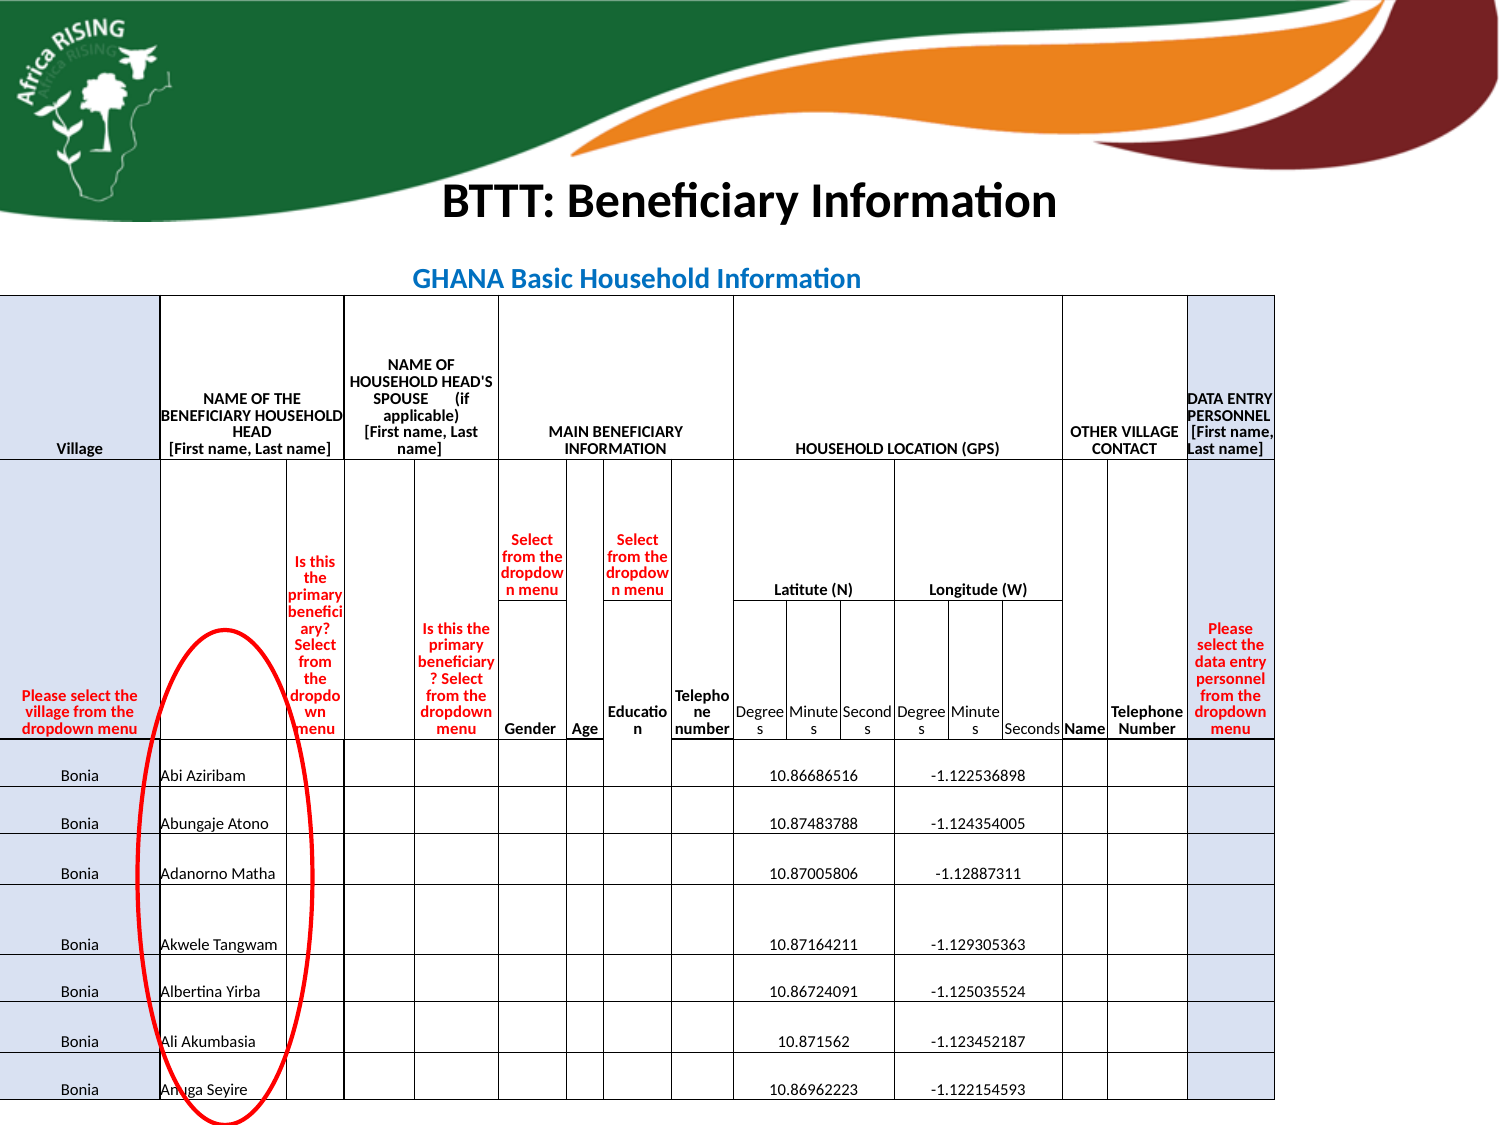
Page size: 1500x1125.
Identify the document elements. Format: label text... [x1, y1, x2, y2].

table_cell -1.12887311 [895, 834, 1062, 884]
table_cell [415, 955, 498, 1001]
table_cell 10.87164211 [734, 885, 894, 954]
table_cell Bonia [0, 885, 139, 954]
table_cell [672, 834, 733, 884]
table_cell Seconds [1003, 601, 1062, 739]
table_cell [1108, 885, 1187, 954]
picture [0, 0, 1499, 222]
table_cell [567, 1053, 603, 1099]
table_cell [499, 1002, 566, 1052]
table_cell [415, 1002, 498, 1052]
table_cell [604, 1002, 671, 1052]
table_cell [567, 740, 603, 786]
table_cell -1.123452187 [895, 1002, 1062, 1052]
table_cell Anuga Seyire [268, 1064, 286, 1099]
table_cell Village [0, 296, 159, 459]
table_cell 10.86686516 [734, 740, 894, 786]
table_cell NAME OF HOUSEHOLD HEAD'S SPOUSE (if applicable) [First name, Last name] [345, 296, 498, 459]
table_cell [287, 1053, 343, 1099]
table_cell Anuga Seyire [161, 1056, 182, 1099]
table_cell [1188, 740, 1274, 786]
table_cell [499, 1053, 566, 1099]
table_cell Bonia [0, 955, 146, 1001]
table_cell [567, 787, 603, 833]
table_cell [314, 834, 343, 884]
table_cell -1.124354005 [895, 787, 1062, 833]
table_cell [1188, 955, 1274, 1001]
table_cell [672, 885, 733, 954]
table_cell Is this the primary beneficiary? Select from the dropdown menu [415, 460, 498, 739]
table_cell [499, 787, 566, 833]
table_cell Degrees [734, 601, 786, 739]
table_cell [604, 787, 671, 833]
table_cell -1.122536898 [895, 740, 1062, 786]
table_cell [604, 739, 671, 786]
table_cell [1108, 787, 1187, 833]
table_cell [499, 740, 566, 786]
table_cell DATA ENTRY PERSONNEL [First name, Last name] [1188, 296, 1274, 459]
table_cell [311, 885, 343, 954]
table_cell [1063, 1002, 1107, 1052]
table_cell [1063, 885, 1107, 954]
table_cell -1.125035524 [895, 955, 1062, 1001]
table_cell [345, 460, 414, 739]
table_cell Education [604, 601, 671, 739]
table_cell [1108, 740, 1187, 786]
table_cell [304, 955, 343, 1001]
table_cell Please select the village from the dropdown menu [0, 460, 160, 738]
table_cell 10.86962223 [734, 1053, 894, 1099]
table_cell [345, 740, 414, 786]
table_cell [604, 834, 671, 884]
table_cell [309, 787, 343, 833]
table_cell [345, 1053, 414, 1099]
table_cell [672, 955, 733, 1001]
table_cell [1063, 834, 1107, 884]
table_cell [1188, 834, 1274, 884]
table_cell [567, 1002, 603, 1052]
table_cell [672, 787, 733, 833]
table_cell [1063, 1053, 1107, 1099]
table_cell [672, 740, 733, 786]
table_cell [604, 955, 671, 1001]
table_cell Minutes [949, 601, 1002, 739]
table_cell -1.122154593 [895, 1053, 1062, 1099]
table_cell [499, 834, 566, 884]
table_cell [567, 834, 603, 884]
table_cell Bonia [0, 787, 141, 833]
table_cell [567, 955, 603, 1001]
table_cell NAME OF THE BENEFICIARY HOUSEHOLD HEAD [First name, Last name] [161, 296, 343, 459]
table_cell [345, 787, 414, 833]
table_cell Degrees [895, 601, 948, 739]
table_cell Is this the primary beneficiary? Select from the dropdown menu [287, 460, 344, 739]
table_cell Bonia [0, 1002, 159, 1052]
table_cell Age [567, 460, 603, 738]
table_cell -1.129305363 [895, 885, 1062, 954]
table_cell [499, 955, 566, 1001]
table_cell [1188, 885, 1274, 954]
table_cell [1063, 787, 1107, 833]
table_cell [415, 885, 498, 954]
table_cell [1188, 787, 1274, 833]
table_cell Seconds [841, 601, 894, 739]
table_cell [415, 787, 498, 833]
table_cell [567, 885, 603, 954]
table_cell [301, 740, 343, 786]
table_cell Gender [499, 601, 566, 739]
table_cell 10.86724091 [734, 955, 894, 1001]
table_cell Telephone number [672, 460, 733, 738]
table_cell [290, 1002, 343, 1052]
table_cell [345, 834, 414, 884]
table_cell [1063, 740, 1107, 786]
table_cell [415, 740, 498, 786]
table_cell [345, 955, 414, 1001]
table_cell [1063, 955, 1107, 1001]
table_cell Telephone Number [1108, 460, 1187, 738]
table_cell [604, 1053, 671, 1099]
text_box [135, 627, 315, 1125]
table_cell Bonia [0, 834, 136, 884]
table_cell [672, 1002, 733, 1052]
table_cell [1188, 1002, 1274, 1052]
table_cell Please select the data entry personnel from the dropdown menu [1188, 460, 1274, 738]
table_cell 10.87005806 [734, 834, 894, 884]
table_cell Latitute (N) [734, 460, 894, 600]
table_cell OTHER VILLAGE CONTACT [1063, 296, 1187, 459]
table_cell Bonia [0, 1053, 159, 1099]
table_cell [1188, 1053, 1274, 1099]
table_cell Minutes [787, 601, 840, 739]
table_cell MAIN BENEFICIARY INFORMATION [499, 296, 733, 459]
table_cell [415, 834, 498, 884]
table_cell 10.87483788 [734, 787, 894, 833]
title BTTT: Beneficiary Information [75, 162, 1425, 233]
table_cell [161, 460, 286, 699]
table_cell [1108, 834, 1187, 884]
table_cell [1108, 955, 1187, 1001]
table_cell [415, 1053, 498, 1099]
table_cell [345, 1002, 414, 1052]
table_cell 10.871562 [734, 1002, 894, 1052]
table_cell HOUSEHOLD LOCATION (GPS) [734, 296, 1062, 459]
table_cell [1108, 1002, 1187, 1052]
table_cell [499, 885, 566, 954]
table_cell [1108, 1053, 1187, 1099]
table_cell [604, 885, 671, 954]
table_cell Longitude (W) [895, 460, 1062, 600]
table_header GHANA Basic Household Information [0, 250, 1275, 295]
table_cell [345, 885, 414, 954]
table_cell Select from the dropdown menu [499, 460, 566, 600]
table_cell [672, 1053, 733, 1099]
table_cell Bonia [0, 740, 149, 786]
table_cell Select from the dropdown menu [604, 460, 671, 600]
table_cell Name [1063, 460, 1107, 738]
